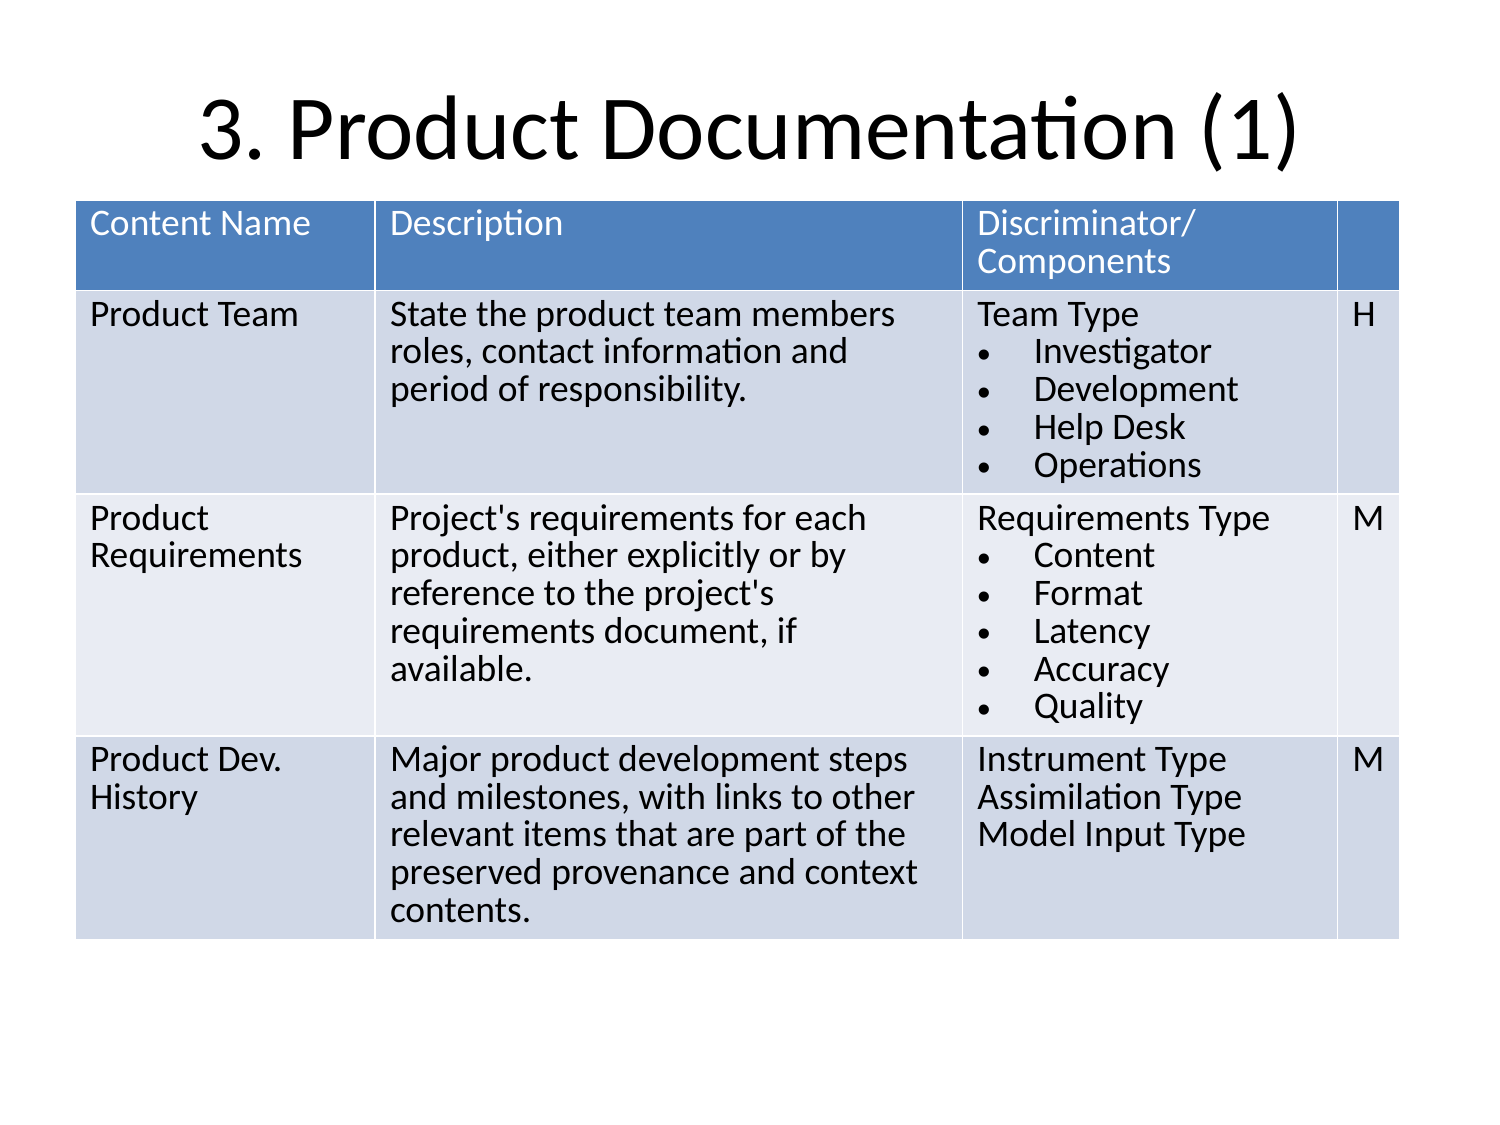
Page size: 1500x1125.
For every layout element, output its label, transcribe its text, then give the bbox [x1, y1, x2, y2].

table_cell Product Requirements [76, 495, 374, 735]
table_cell Team Type Investigator Development Help Desk Operations [963, 291, 1337, 493]
table_cell Product Dev. History [76, 737, 374, 939]
title 3. Product Documentation (1) [74, 44, 1426, 201]
table_header Description [376, 201, 962, 290]
table_cell M [1338, 495, 1399, 735]
table_header Discriminator/ Components [963, 201, 1337, 290]
table_cell H [1338, 291, 1399, 493]
table_cell Requirements Type Content Format Latency Accuracy Quality [963, 495, 1337, 735]
table_cell Project's requirements for each product, either explicitly or by reference to the project's requirements document, if available. [376, 495, 962, 735]
table_header [1338, 201, 1399, 290]
table_cell Major product development steps and milestones, with links to other relevant items that are part of the preserved provenance and context contents. [376, 737, 962, 939]
table_cell Product Team [76, 291, 374, 493]
table_cell M [1338, 737, 1399, 939]
table_cell State the product team members roles, contact information and period of responsibility. [376, 291, 962, 493]
table_header Content Name [76, 201, 374, 290]
table_cell Instrument Type Assimilation Type Model Input Type [963, 737, 1337, 939]
